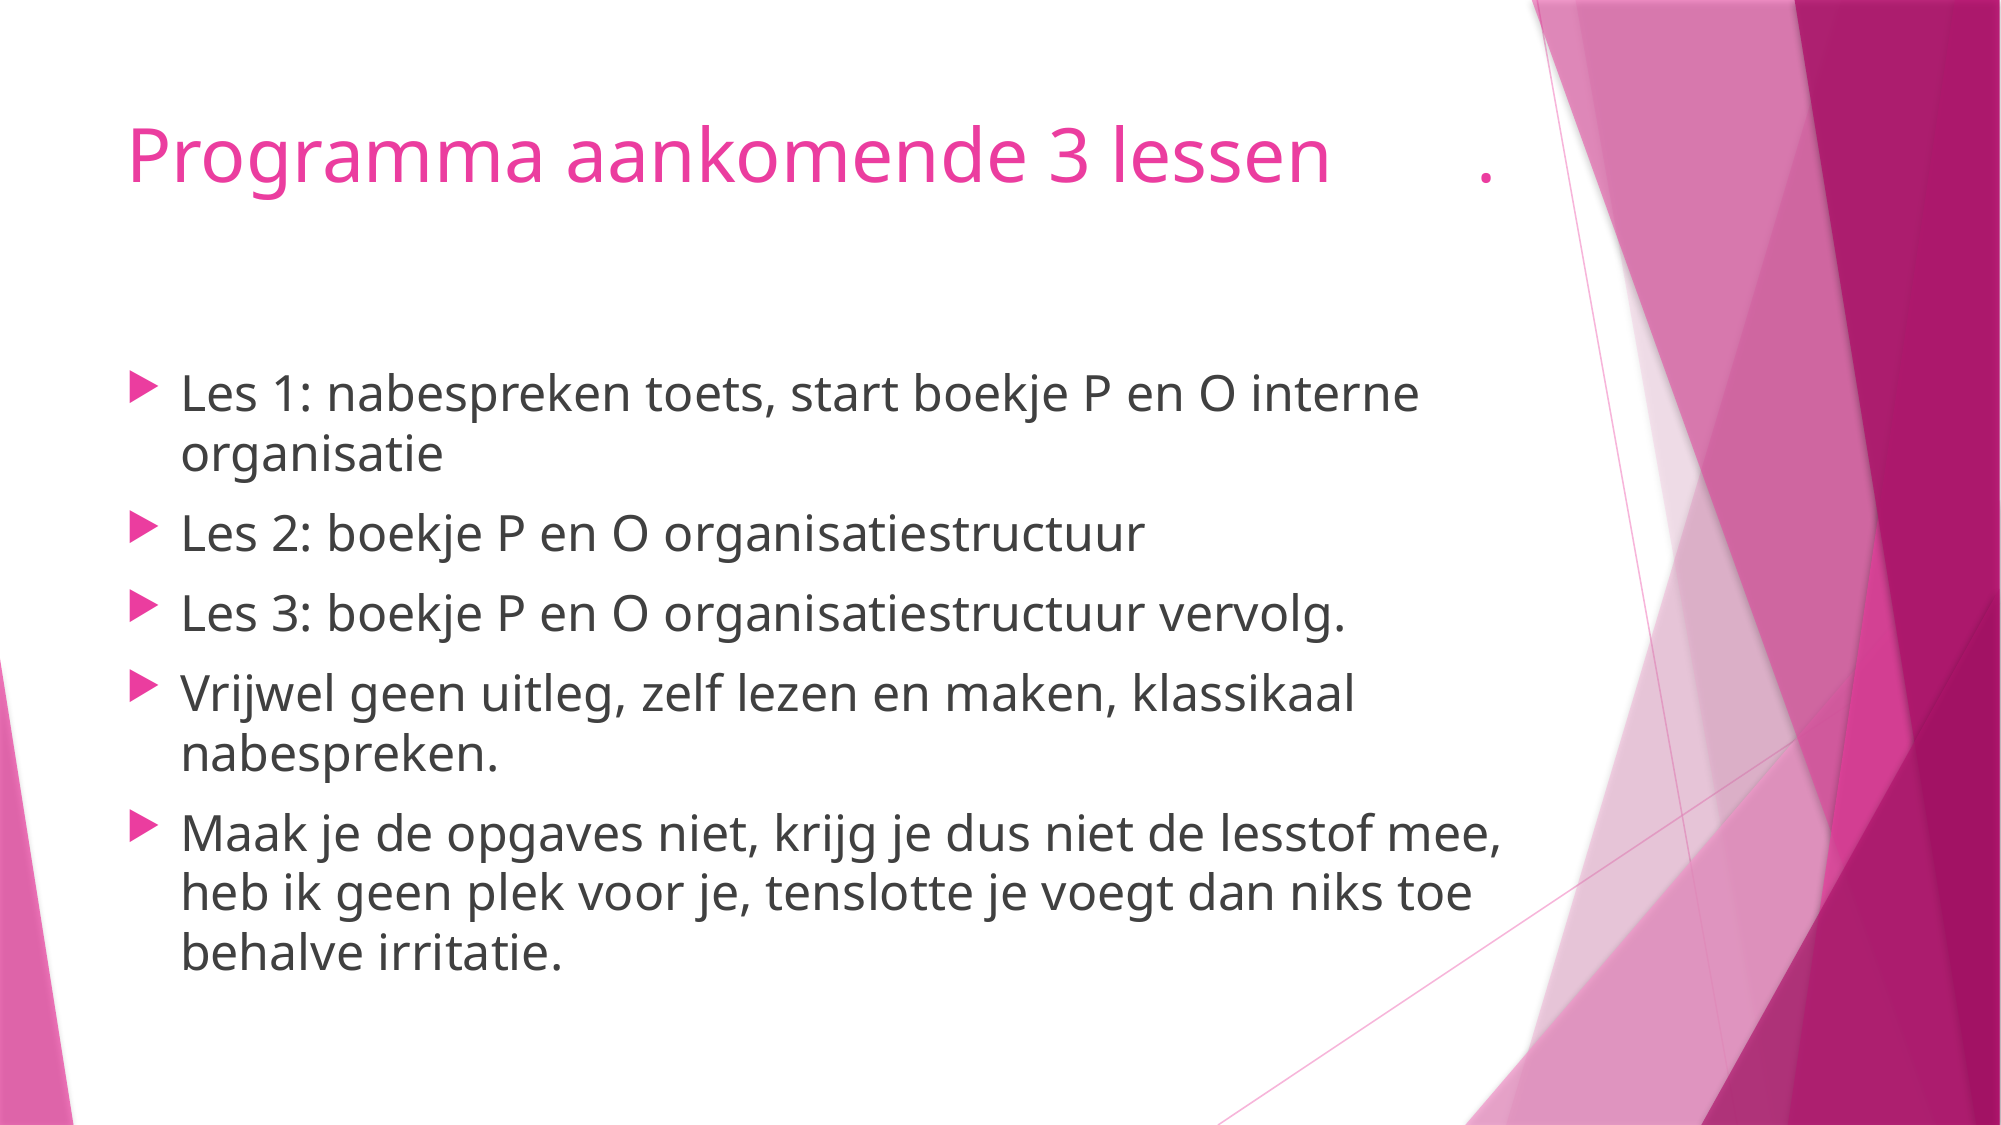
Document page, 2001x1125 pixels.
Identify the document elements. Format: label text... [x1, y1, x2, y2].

title Programma aankomende 3 lessen . [111, 99, 1522, 317]
list Les 1: nabespreken toets, start boekje P en O interne organisatie Les 2: boekje P en O organisatiestructuur Les 3: boekje P en O organisatiestructuur vervolg. Vrijwel geen uitleg, zelf lezen en maken, klassikaal nabespreken. Maak je de opgaves niet, krijg je dus niet de lesstof mee, heb ik geen plek voor je, tenslotte je voegt dan niks toe behalve irritatie. [111, 354, 1522, 992]
